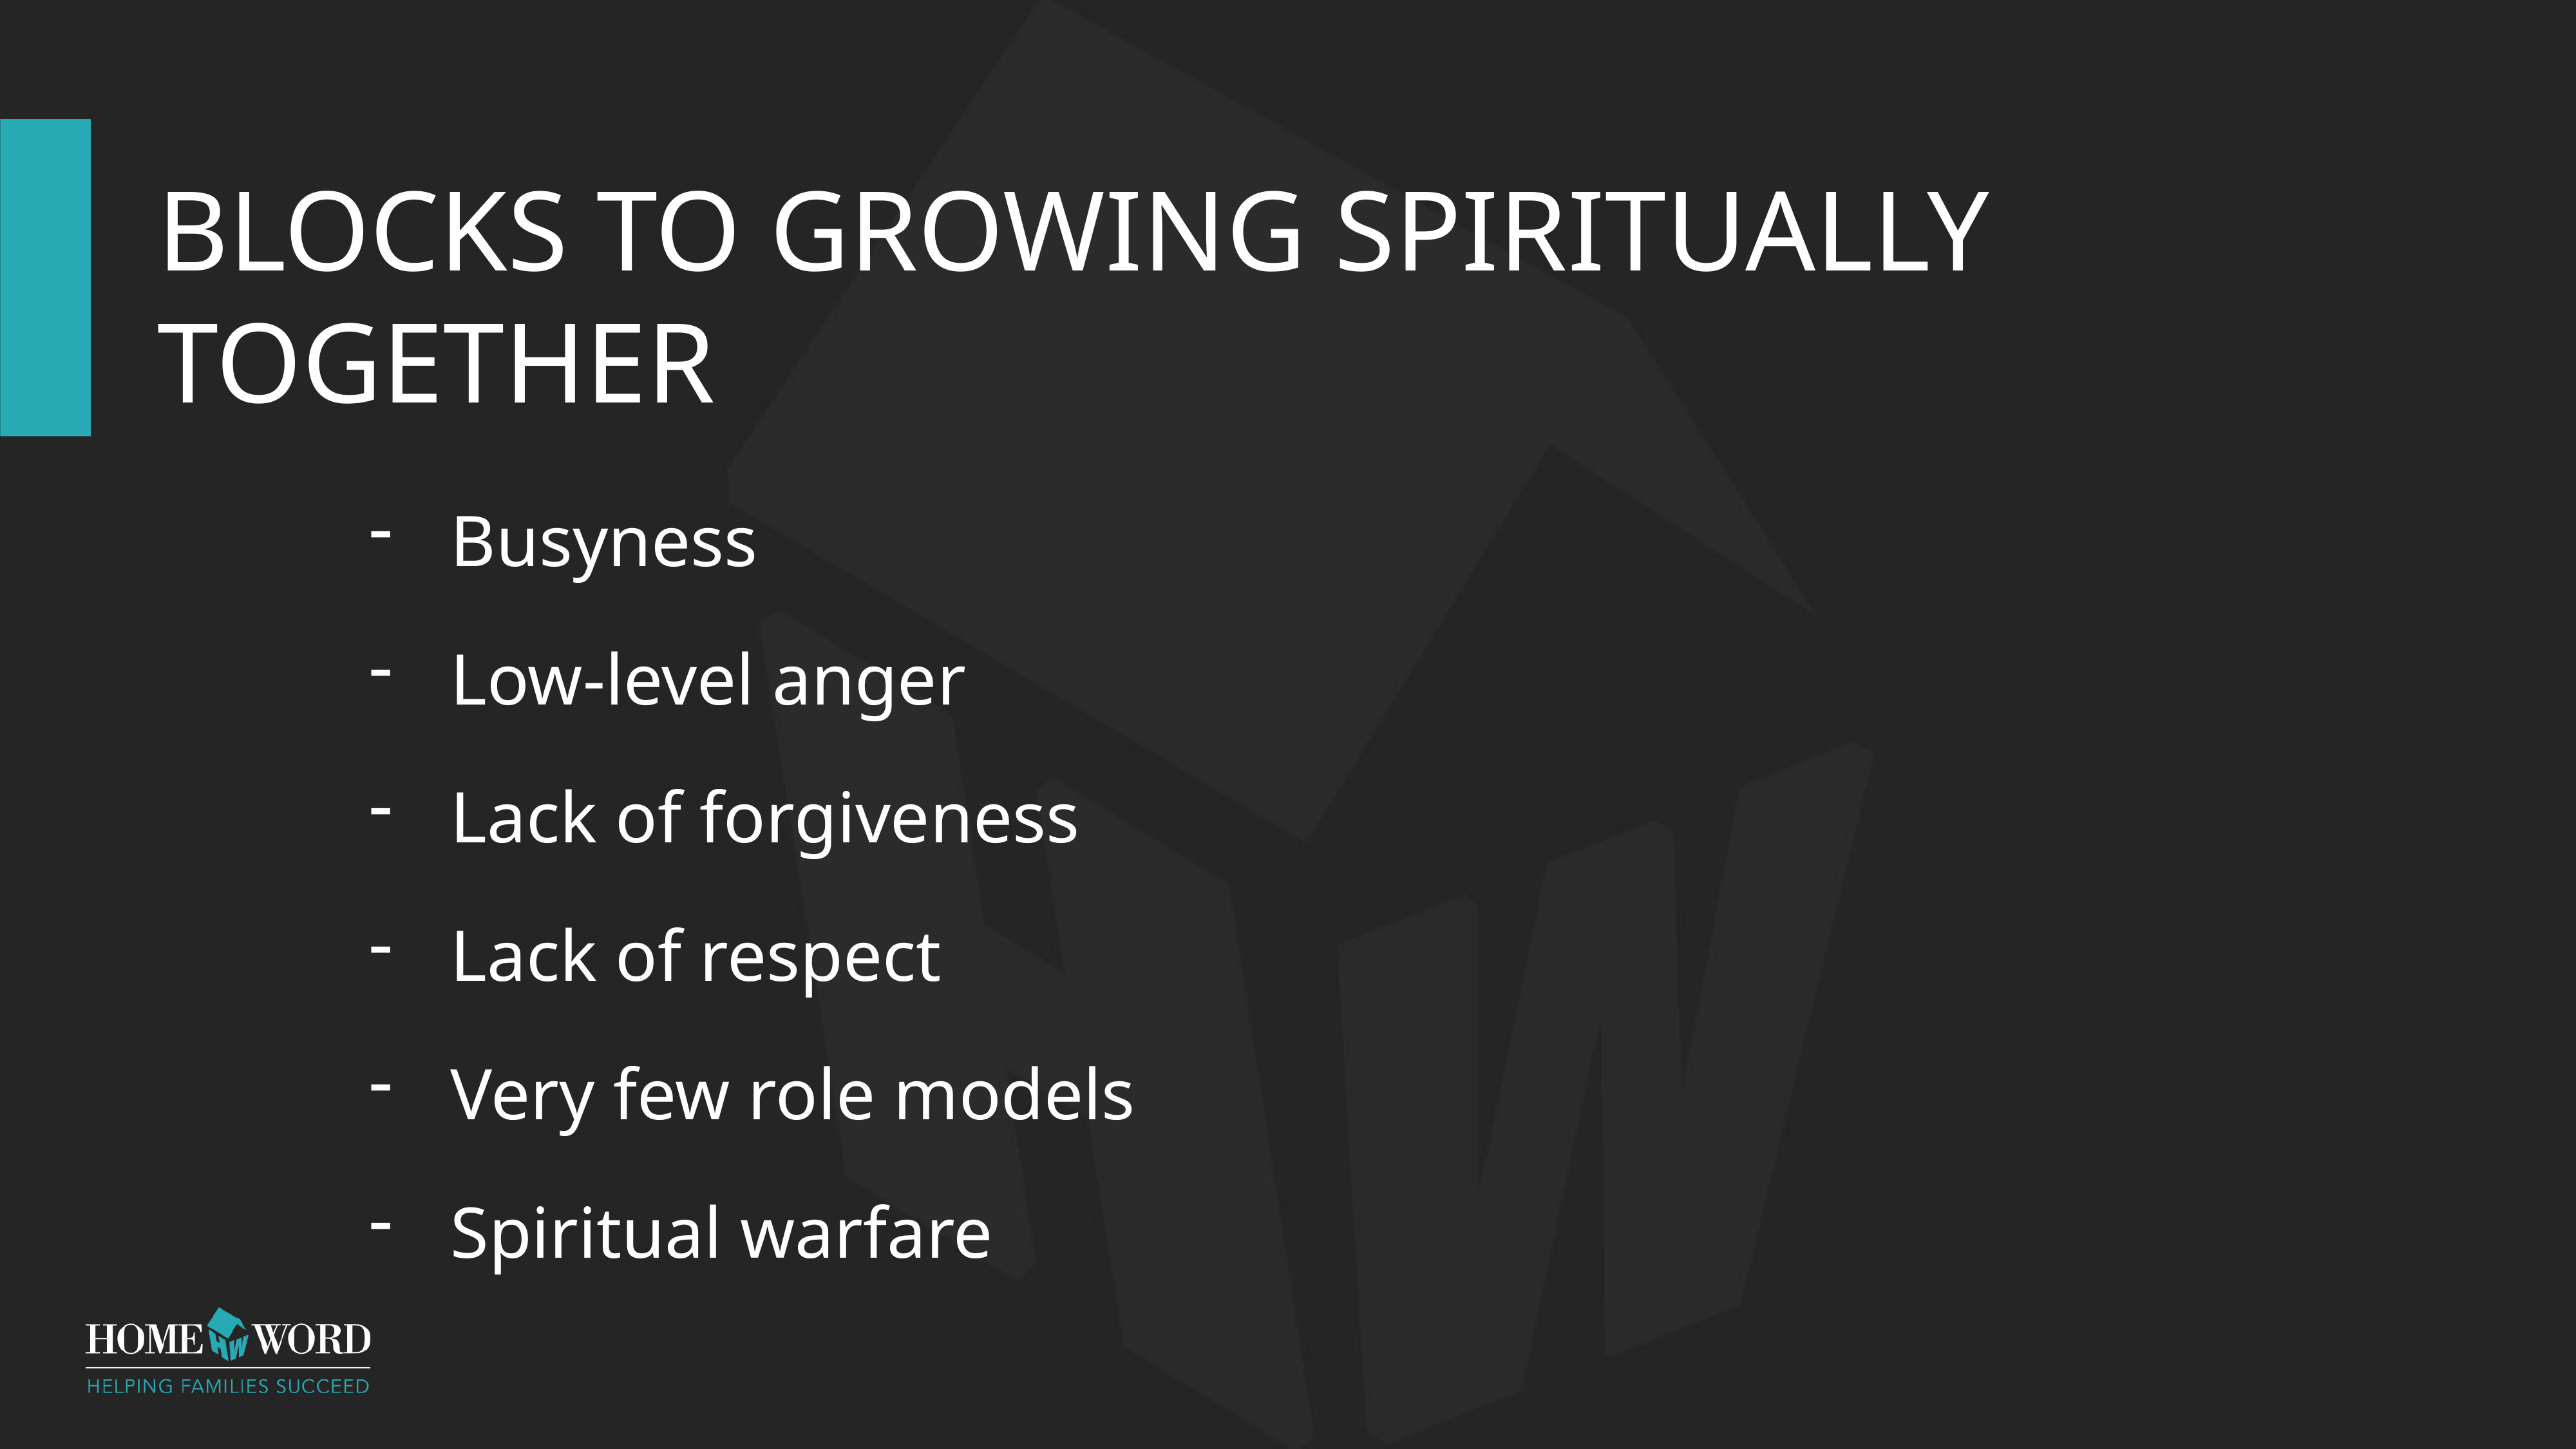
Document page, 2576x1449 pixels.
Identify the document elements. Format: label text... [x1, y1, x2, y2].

text_box Busyness Low-level anger Lack of forgiveness Lack of respect Very few role models Spiritual warfare [364, 491, 2335, 1282]
picture [0, 0, 2576, 1449]
title Blocks to growing spiritually together [151, 120, 2309, 466]
